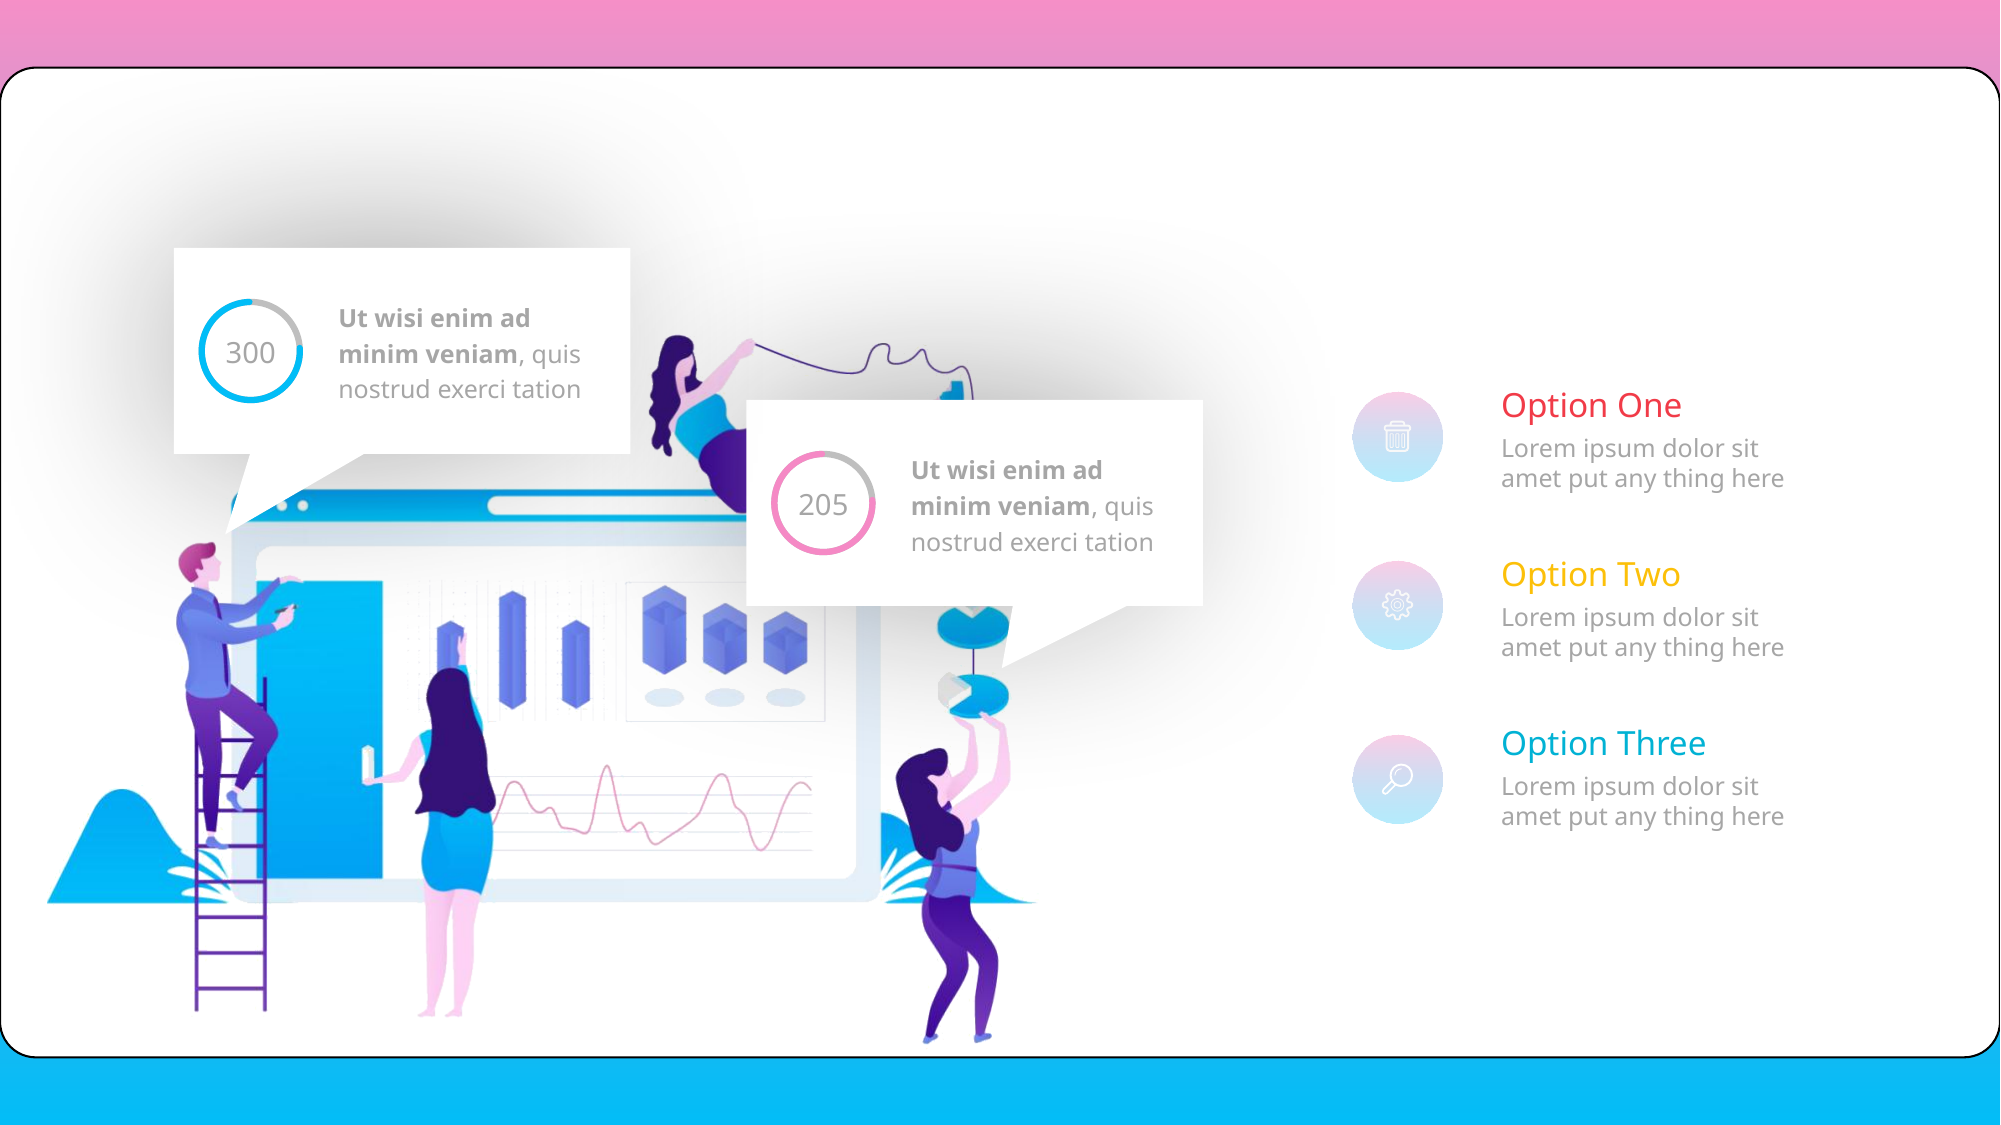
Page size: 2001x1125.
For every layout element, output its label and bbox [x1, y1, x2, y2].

text_box [1352, 734, 1443, 824]
picture [297, 499, 308, 512]
text_box [1486, 377, 1840, 502]
text_box [746, 399, 1203, 606]
text_box [1352, 391, 1443, 481]
text_box [0, 66, 2000, 1059]
text_box [1486, 715, 1840, 840]
picture [47, 312, 1054, 1057]
text_box [1352, 560, 1443, 650]
text_box [173, 247, 631, 454]
text_box [1486, 546, 1840, 671]
